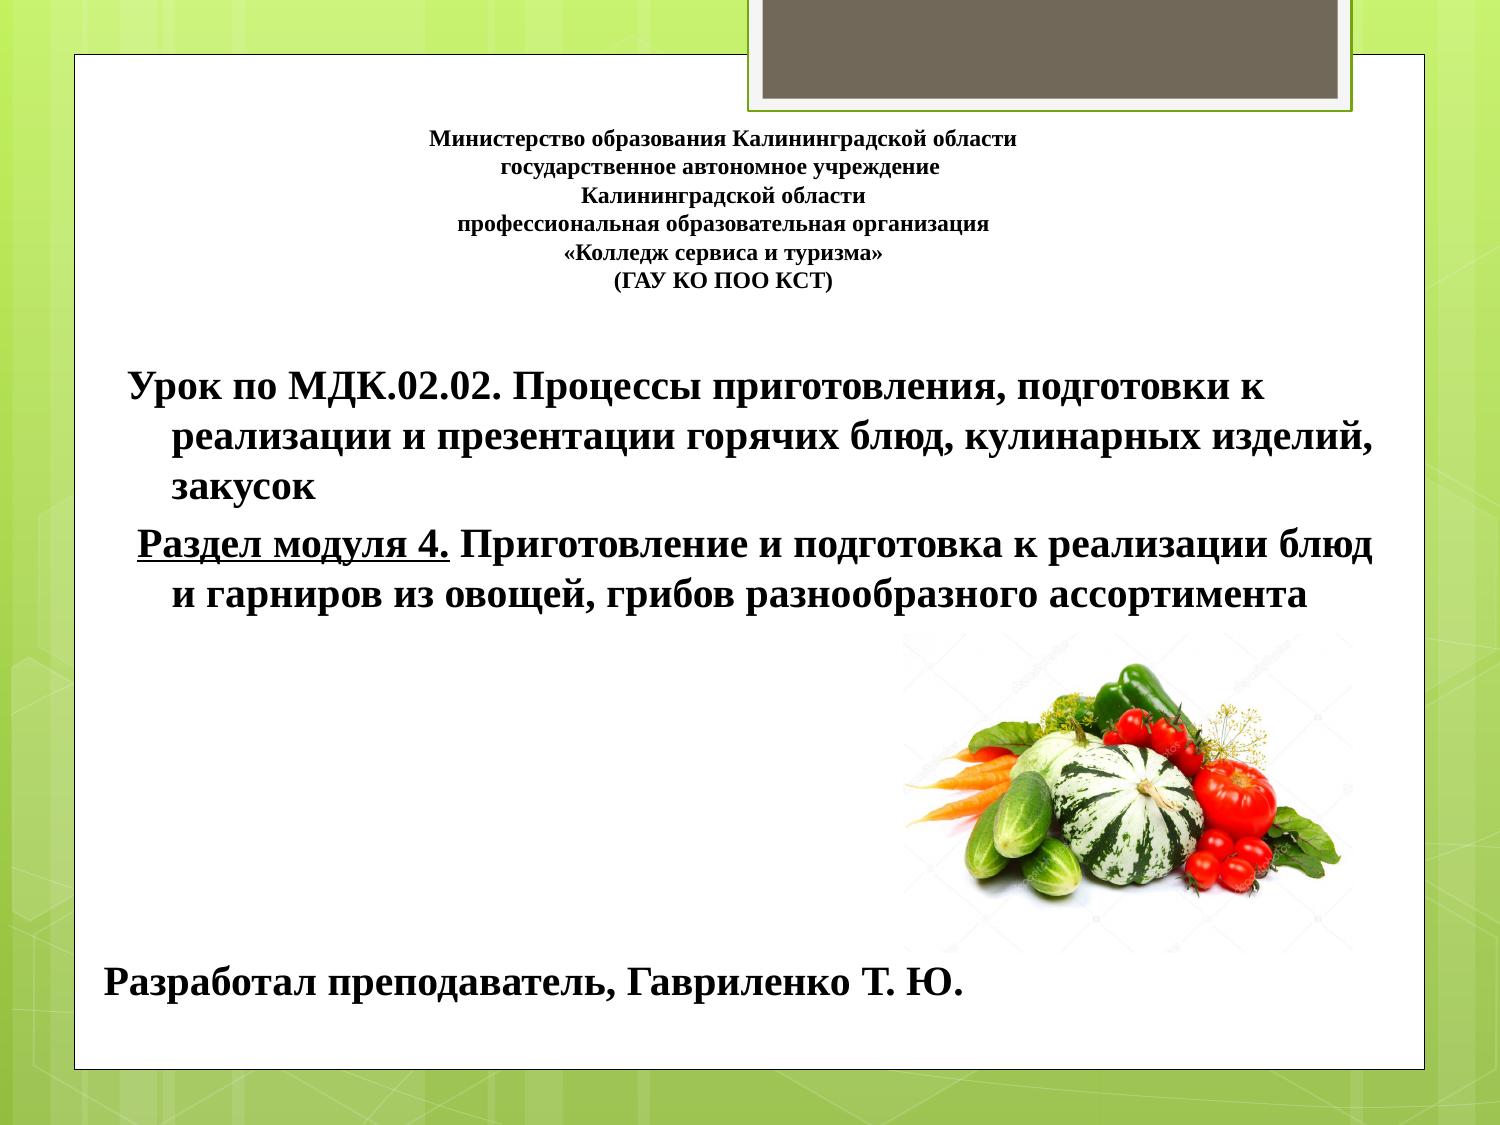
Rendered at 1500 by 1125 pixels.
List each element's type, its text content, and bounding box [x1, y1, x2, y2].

list Урок по МДК.02.02. Процессы приготовления, подготовки к реализации и презентации горячих блюд, кулинарных изделий, закусок Раздел модуля 4. Приготовление и подготовка к реализации блюд и гарниров из овощей, грибов разнообразного ассортимента [100, 349, 1400, 646]
title Министерство образования Калининградской области государственное автономное учреждение Калининградской области профессиональная образовательная организация «Колледж сервиса и туризма» (ГАУ КО ПОО КСТ) [147, 113, 1300, 302]
text_box Разработал преподаватель, Гавриленко Т. Ю. [88, 940, 1164, 1012]
picture [903, 633, 1353, 953]
